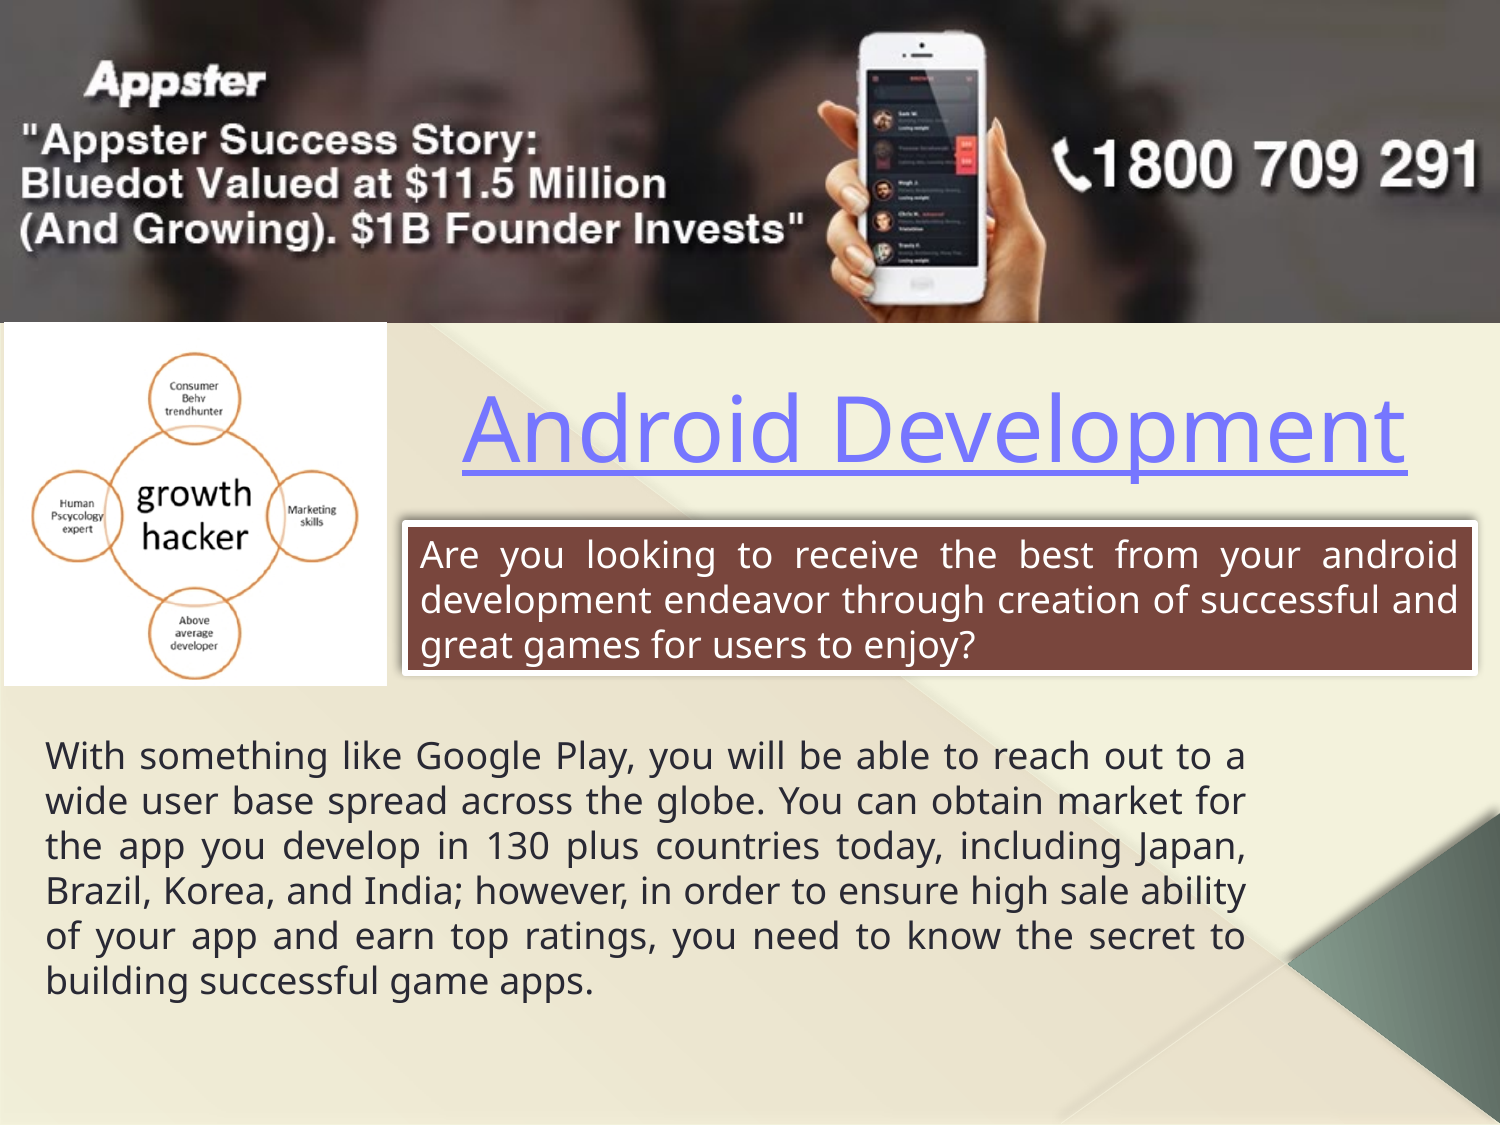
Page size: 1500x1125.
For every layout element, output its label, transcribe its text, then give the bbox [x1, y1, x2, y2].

text_box With something like Google Play, you will be able to reach out to a wide user base spread across the globe. You can obtain market for the app you develop in 130 plus countries today, including Japan, Brazil, Korea, and India; however, in order to ensure high sale ability of your app and earn top ratings, you need to know the secret to building successful game apps. [30, 724, 1263, 1010]
text_box Are you looking to receive the best from your android development endeavor through creation of successful and great games for users to enjoy? [402, 520, 1478, 676]
title Android Development [390, 323, 1423, 504]
picture [0, 0, 1500, 687]
